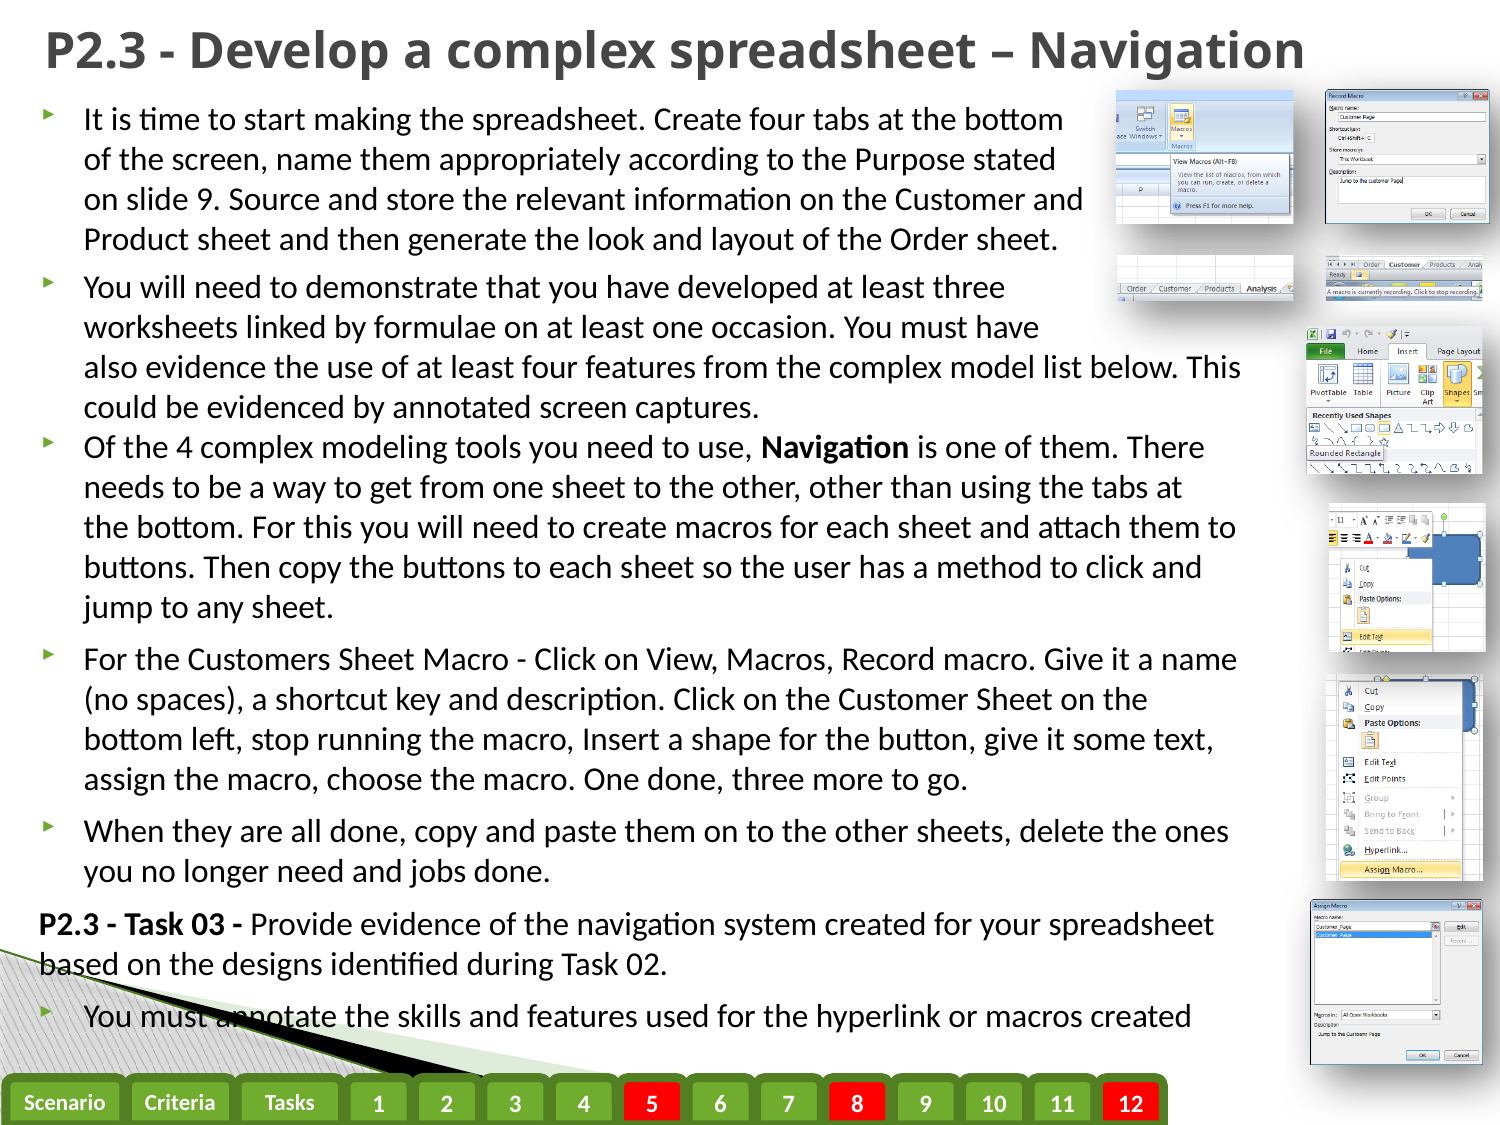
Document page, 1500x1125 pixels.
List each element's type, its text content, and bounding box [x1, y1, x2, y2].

list It is time to start making the spreadsheet. Create four tabs at the bottom of the screen, name them appropriately according to the Purpose stated on slide 9. Source and store the relevant information on the Customer and Product sheet and then generate the look and layout of the Order sheet. You will need to demonstrate that you have developed at least three worksheets linked by formulae on at least one occasion. You must have also evidence the use of at least four features from the complex model list below. This could be evidenced by annotated screen captures. Of the 4 complex modeling tools you need to use, Navigation is one of them. There needs to be a way to get from one sheet to the other, other than using the tabs at the bottom. For this you will need to create macros for each sheet and attach them to buttons. Then copy the buttons to each sheet so the user has a method to click and jump to any sheet. For the Customers Sheet Macro - Click on View, Macros, Record macro. Give it a name (no spaces), a shortcut key and description. Click on the Customer Sheet on the bottom left, stop running the macro, Insert a shape for the button, give it some text, assign the macro, choose the macro. One done, three more to go. When they are all done, copy and paste them on to the other sheets, delete the ones you no longer need and jobs done. P2.3 - Task 03 - Provide evidence of the navigation system created for your spreadsheet based on the designs identified during Task 02. You must annotate the skills and features used for the hyperlink or macros created [24, 90, 1270, 1000]
picture [1306, 326, 1483, 475]
picture [1115, 89, 1294, 224]
picture [1325, 89, 1490, 224]
picture [1328, 503, 1486, 652]
picture [1325, 255, 1483, 301]
picture [1325, 674, 1484, 881]
title P2.3 - Develop a complex spreadsheet – Navigation [29, 19, 1463, 79]
picture [1117, 255, 1294, 301]
picture [1309, 898, 1483, 1065]
